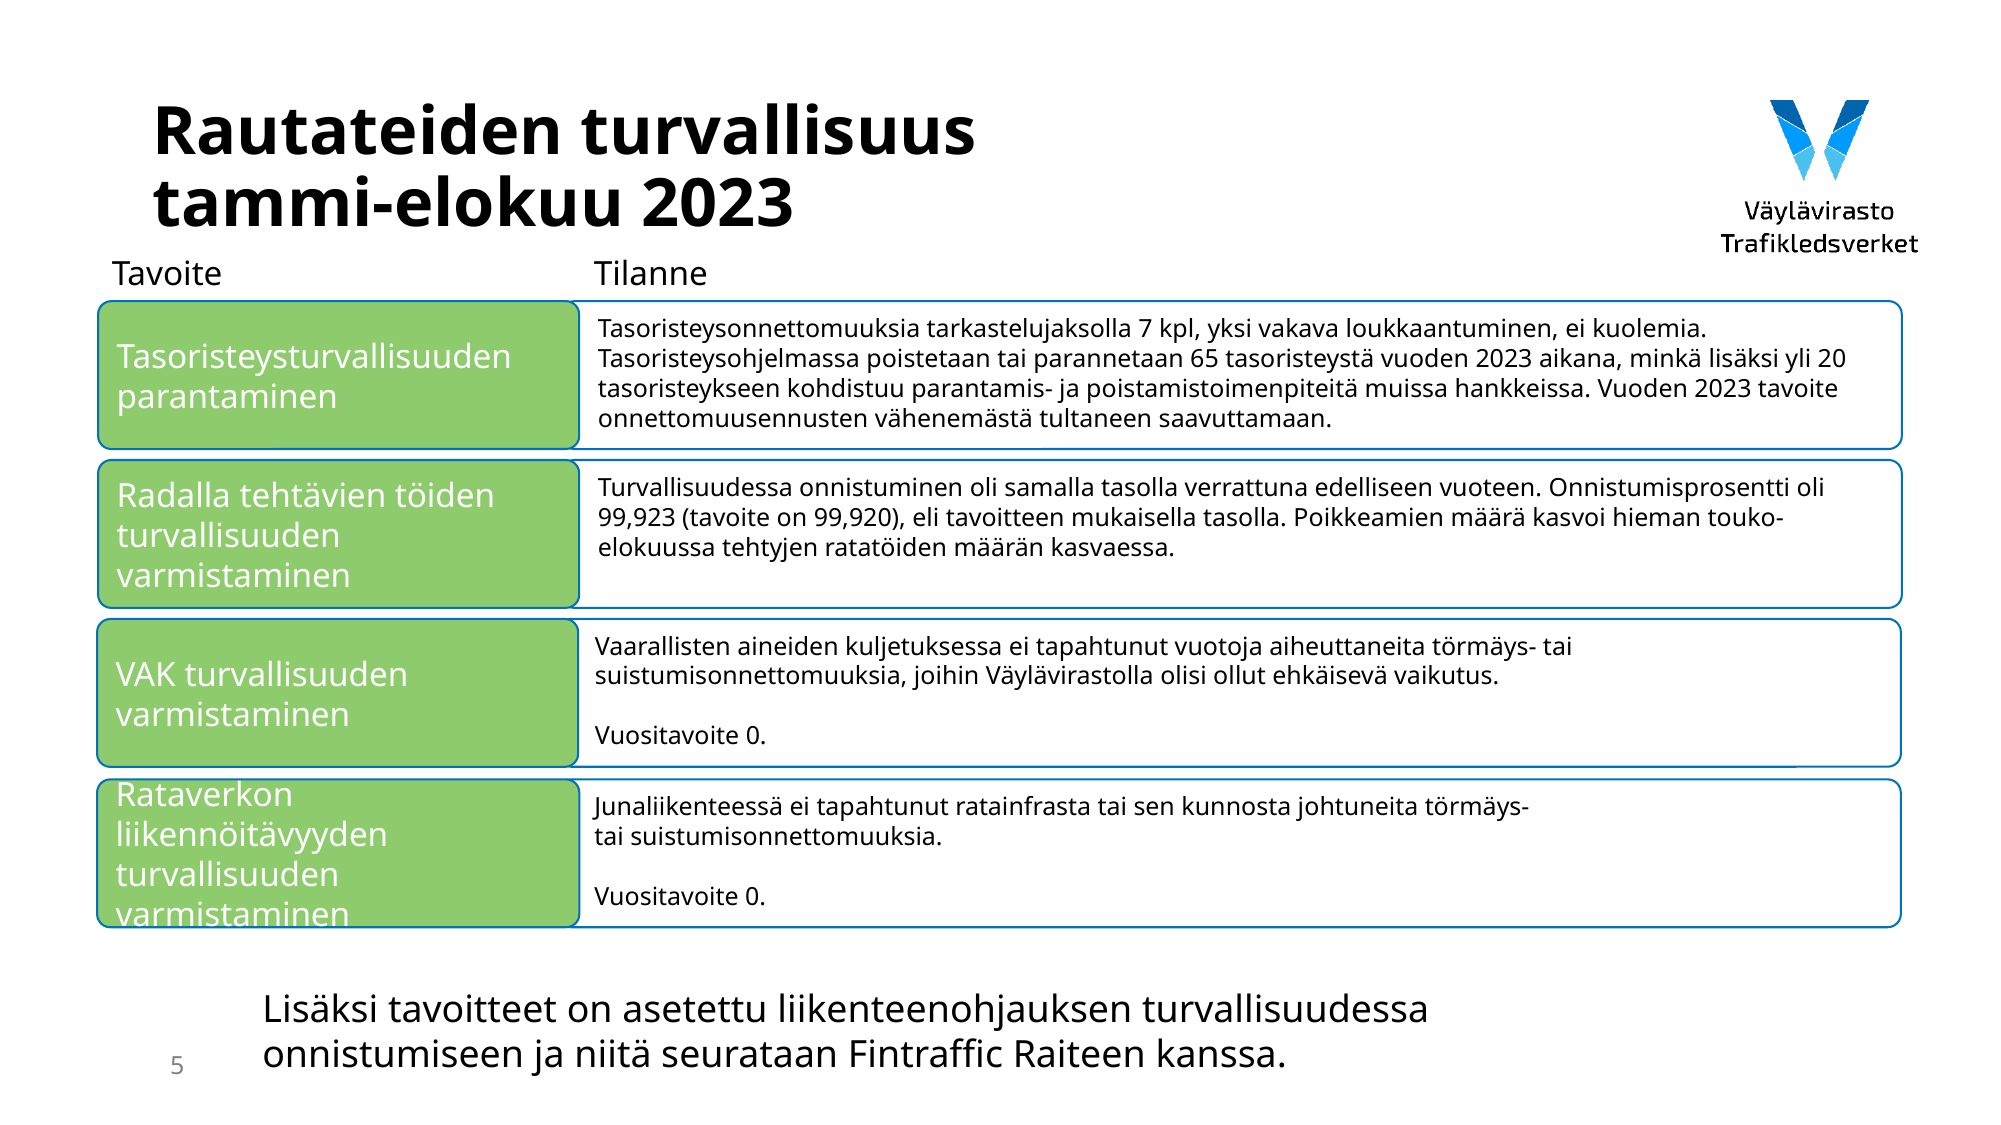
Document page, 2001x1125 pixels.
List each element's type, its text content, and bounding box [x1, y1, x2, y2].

slide_number 5 [155, 1036, 248, 1097]
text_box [98, 301, 1902, 450]
picture [1682, 62, 1958, 292]
text_box Lisäksi tavoitteet on asetettu liikenteenohjauksen turvallisuudessa onnistumiseen ja niitä seurataan Fintraffic Raiteen kanssa. [247, 978, 1699, 1083]
text_box Tilanne [579, 245, 893, 300]
text_box Tavoite [97, 245, 411, 300]
title Rautateiden turvallisuus tammi-elokuu 2023 [137, 59, 1610, 278]
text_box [97, 618, 1901, 767]
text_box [98, 459, 1902, 608]
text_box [97, 779, 1901, 928]
